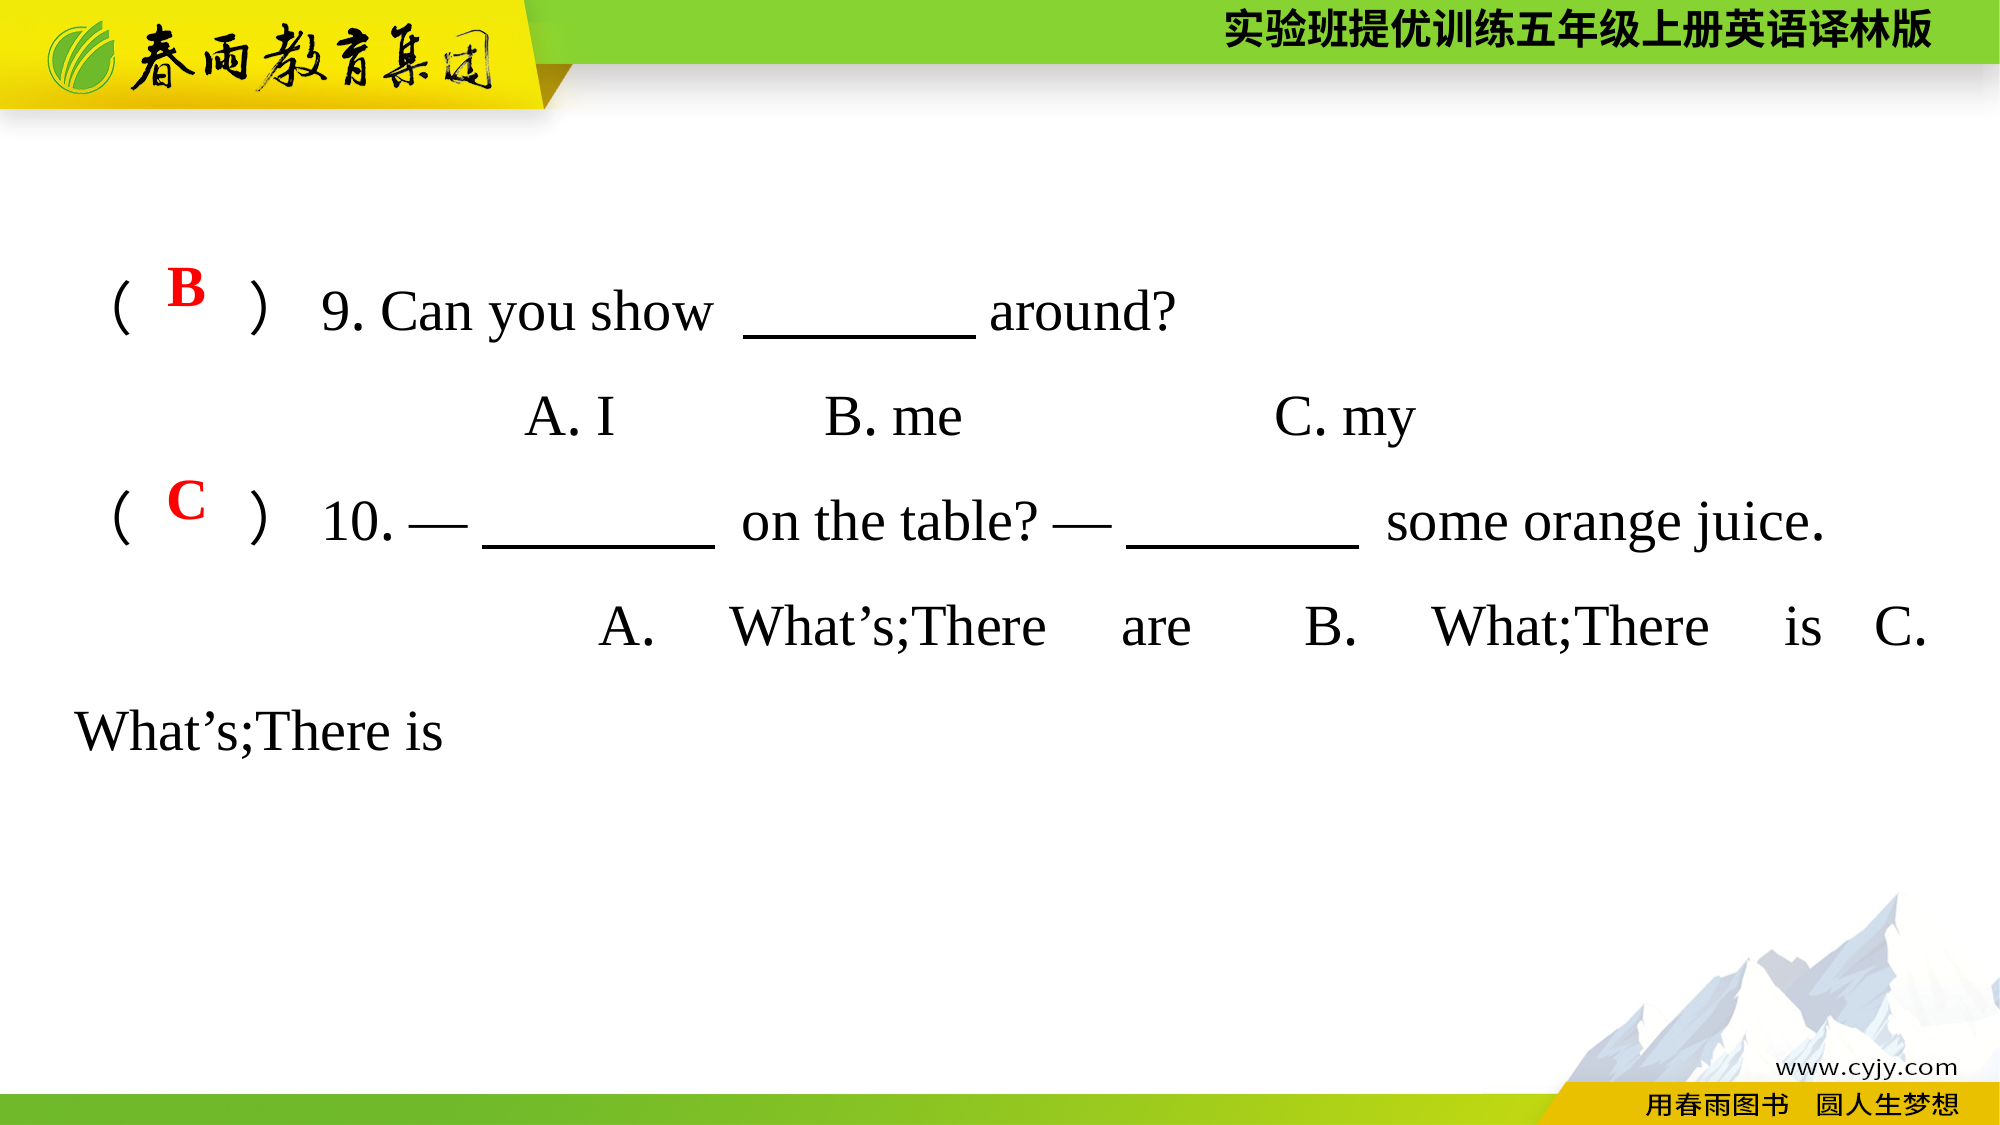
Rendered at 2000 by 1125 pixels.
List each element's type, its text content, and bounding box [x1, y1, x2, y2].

text_box B [152, 240, 222, 325]
picture [0, 0, 2000, 1125]
text_box C [151, 453, 223, 539]
list （ ）9. Can you show around? A. I B. me C. my （ ）10. — on the table? — some orange juice. A. What’s;There are B. What;There is C. What’s;There is [59, 229, 1944, 669]
